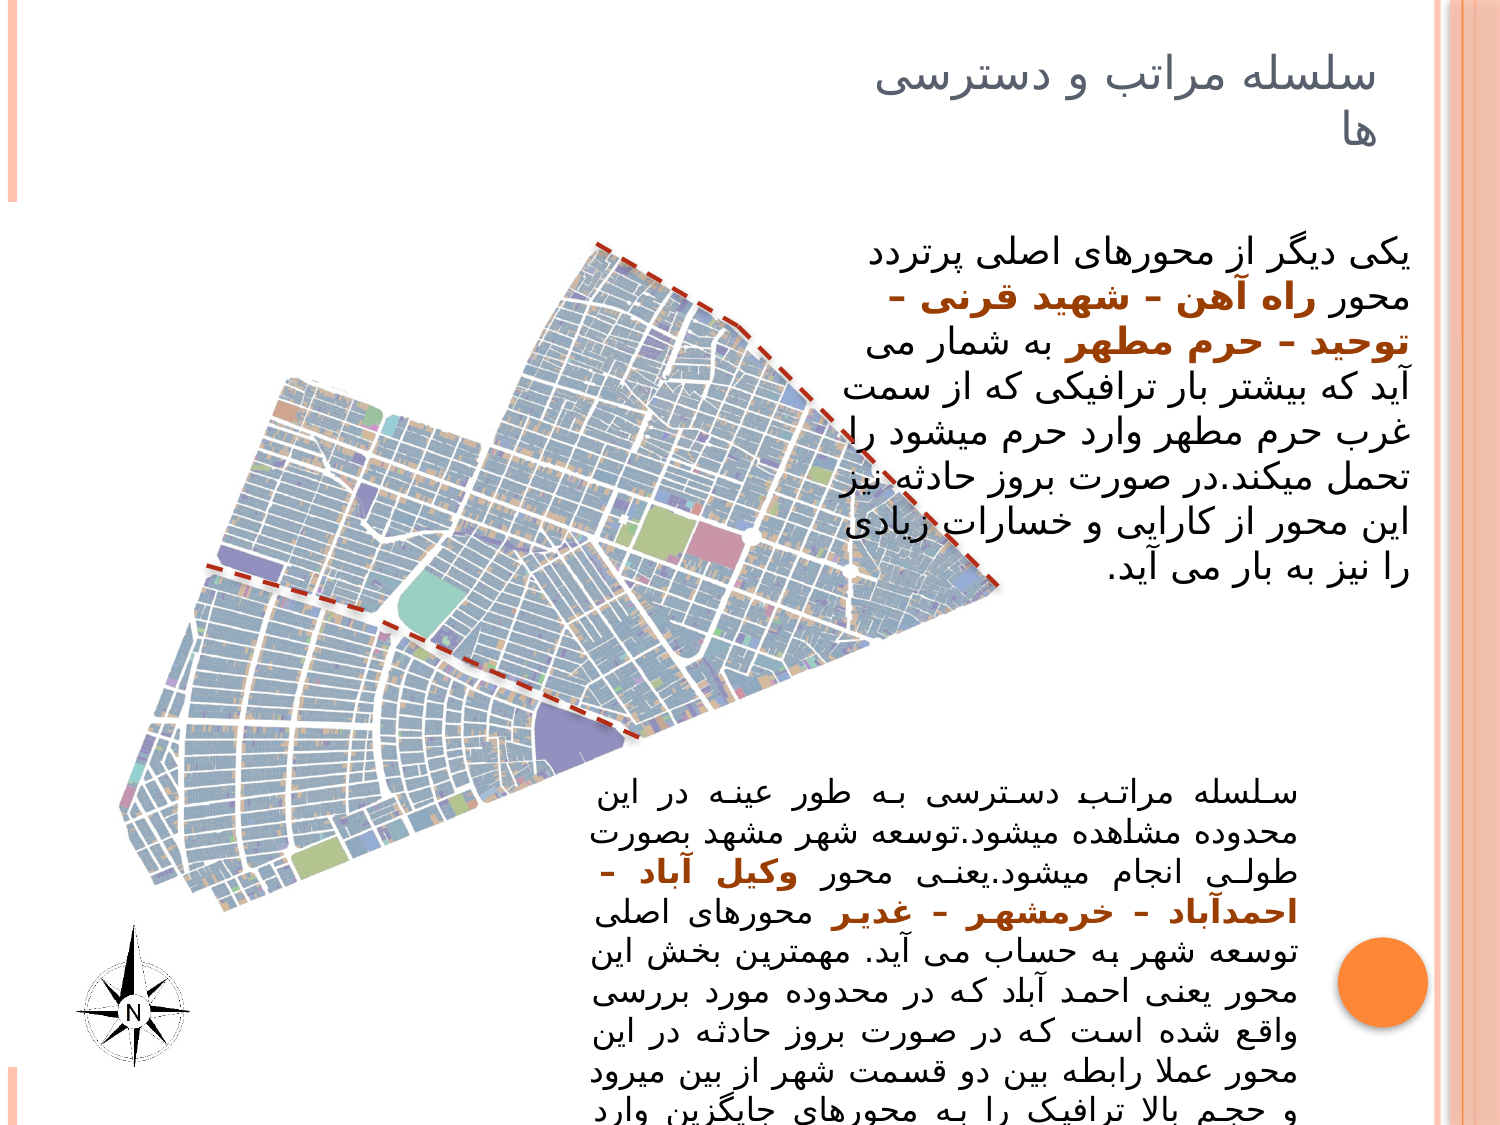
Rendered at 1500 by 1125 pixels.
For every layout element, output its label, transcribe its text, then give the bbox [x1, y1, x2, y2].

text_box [206, 564, 373, 614]
picture [0, 201, 1013, 1068]
text_box سلسله مراتب و دسترسی ها [831, 35, 1394, 163]
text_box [595, 242, 739, 327]
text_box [382, 621, 645, 741]
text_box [737, 325, 999, 587]
text_box یکی دیگر از محورهای اصلی پرتردد محور راه آهن – شهید قرنی – توحید – حرم مطهر به شمار می آید که بیشتر بار ترافیکی که از سمت غرب حرم مطهر وارد حرم میشود را تحمل میکند.در صورت بروز حادثه نیز این محور از کارایی و خسارات زیادی را نیز به بار می آید. [1019, 219, 1426, 595]
text_box سلسله مراتب دسترسی به طور عینه در این محدوده مشاهده میشود.توسعه شهر مشهد بصورت طولی انجام میشود.یعنی محور وکیل آباد – احمدآباد – خرمشهر – غدیر محورهای اصلی توسعه شهر به حساب می آید. مهمترین بخش این محور یعنی احمد آباد که در محدوده مورد بررسی واقع شده است که در صورت بروز حادثه در این محور عملا رابطه بین دو قسمت شهر از بین میرود و حجم بالا ترافیک را به محورهای جایگزین وارد میکند. [572, 763, 1314, 1125]
